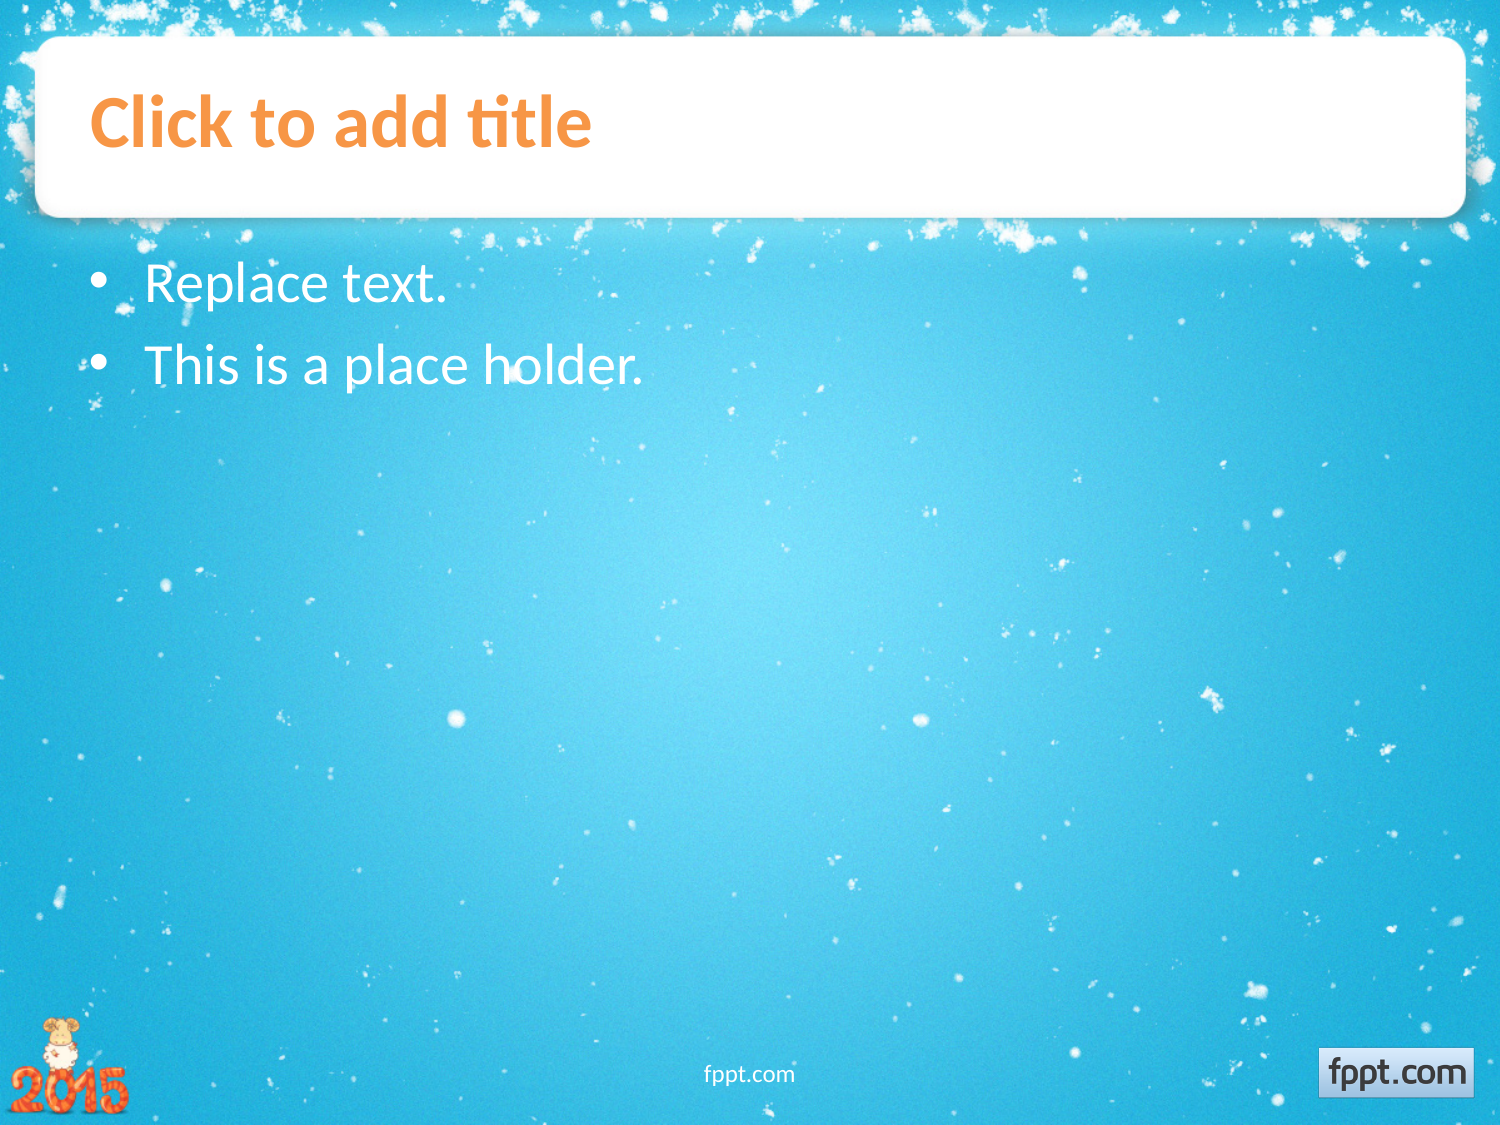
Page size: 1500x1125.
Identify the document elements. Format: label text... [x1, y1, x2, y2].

title Click to add title [75, 24, 1425, 212]
footer fppt.com [512, 1042, 988, 1103]
list Replace text. This is a place holder. [73, 236, 1424, 1100]
picture [0, 0, 1500, 1125]
